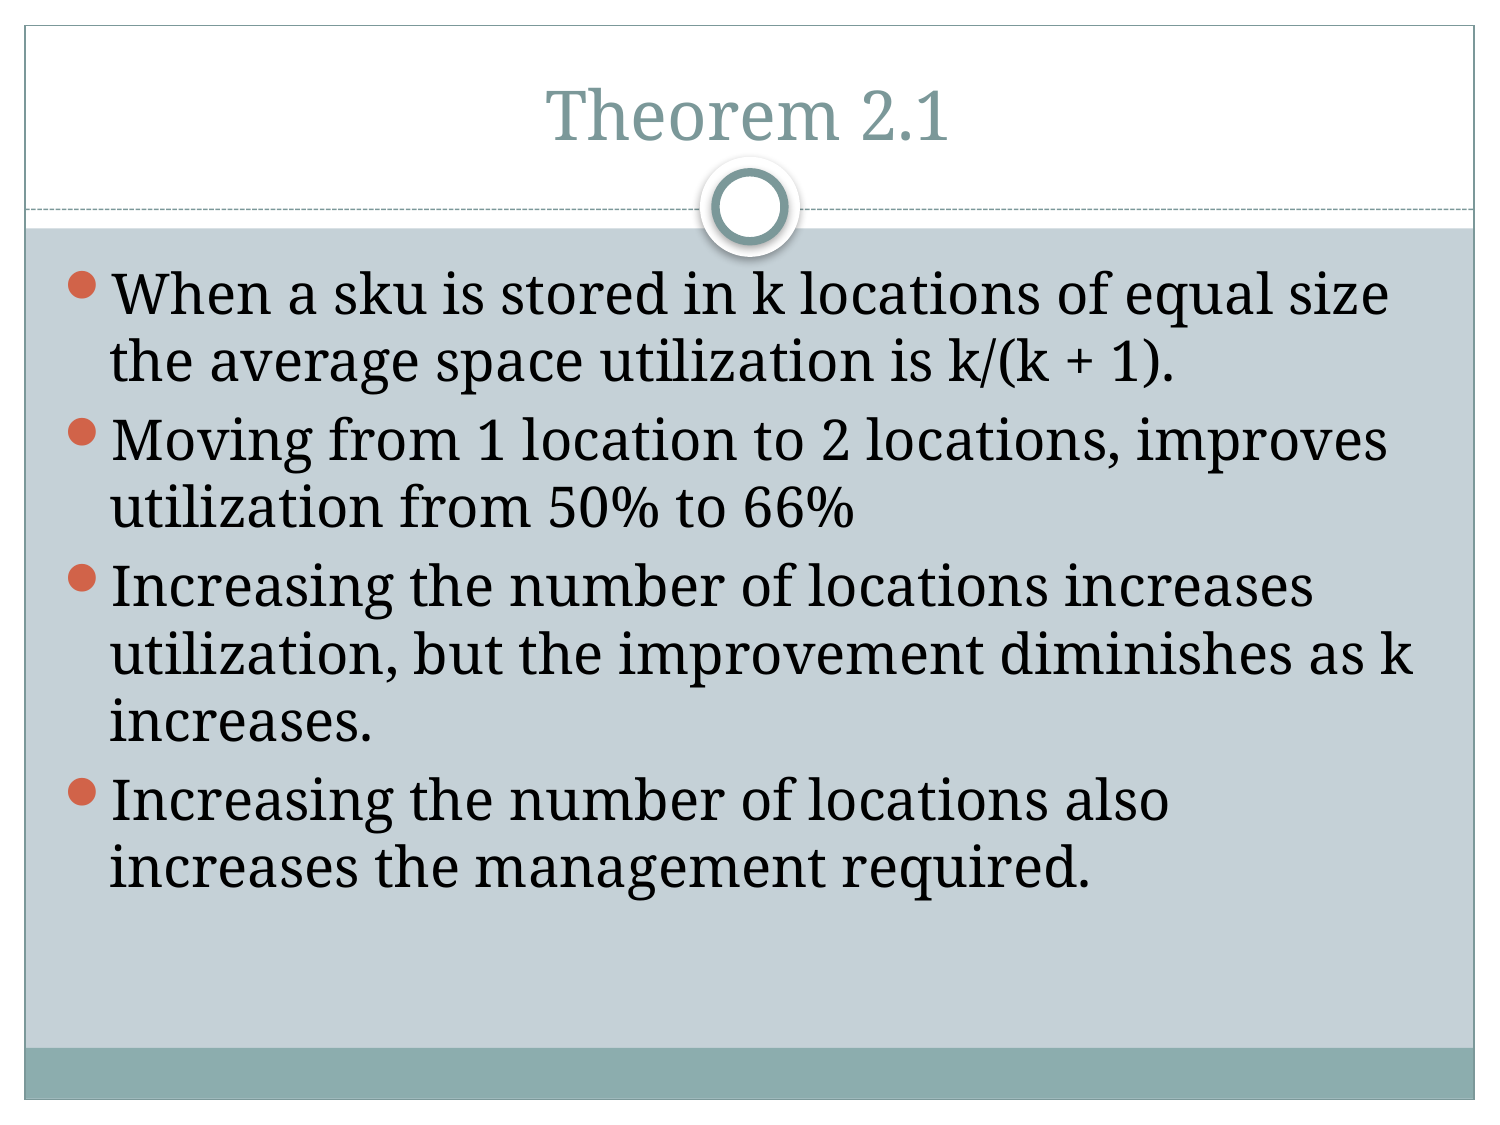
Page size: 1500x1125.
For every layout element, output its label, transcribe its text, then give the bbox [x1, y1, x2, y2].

title Theorem 2.1 [49, 37, 1450, 162]
list When a sku is stored in k locations of equal size the average space utilization is k/(k + 1). Moving from 1 location to 2 locations, improves utilization from 50% to 66% Increasing the number of locations increases utilization, but the improvement diminishes as k increases. Increasing the number of locations also increases the management required. [49, 250, 1445, 1001]
